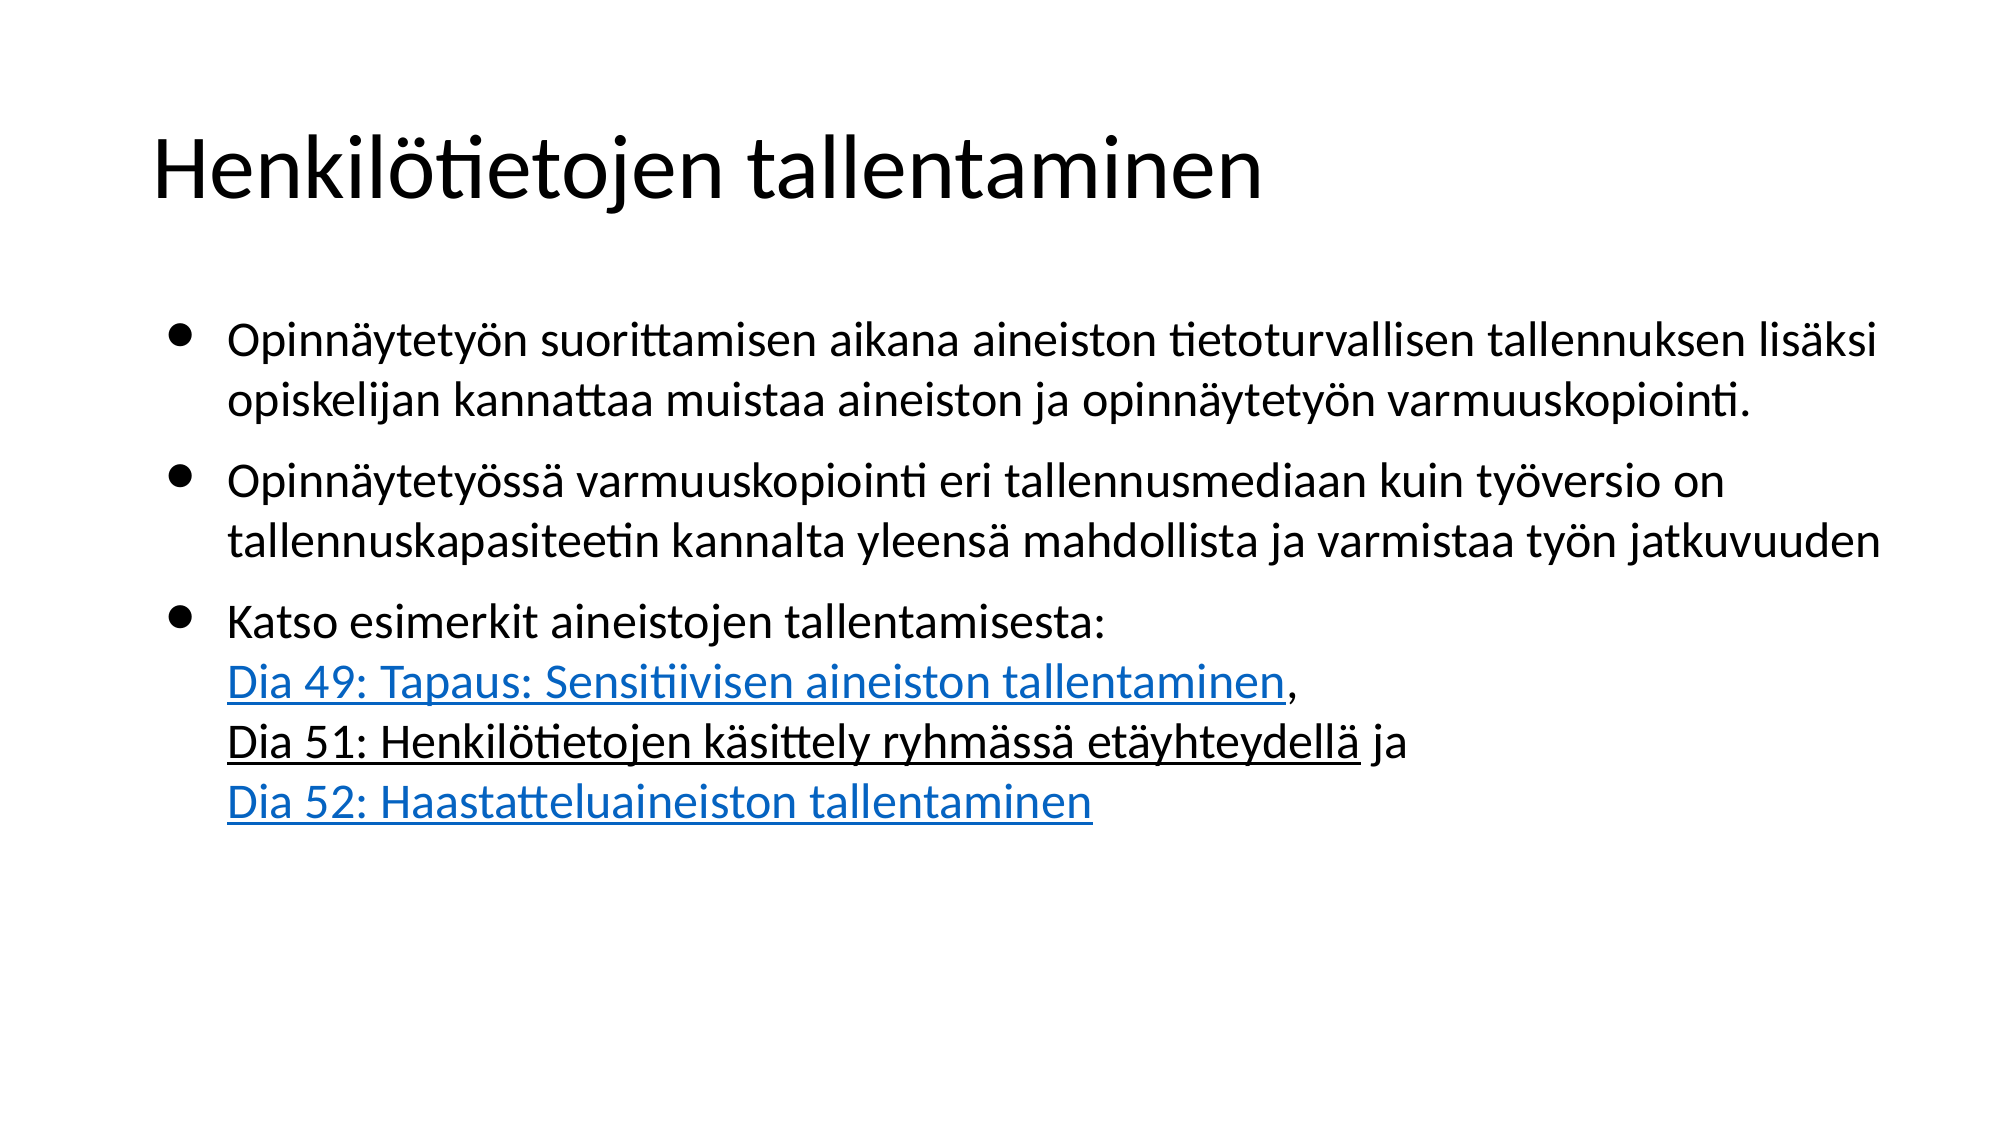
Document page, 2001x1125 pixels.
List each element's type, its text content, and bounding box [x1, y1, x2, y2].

list Opinnäytetyön suorittamisen aikana aineiston tietoturvallisen tallennuksen lisäksi opiskelijan kannattaa muistaa aineiston ja opinnäytetyön varmuuskopiointi. Opinnäytetyössä varmuuskopiointi eri tallennusmediaan kuin työversio on tallennuskapasiteetin kannalta yleensä mahdollista ja varmistaa työn jatkuvuuden Katso esimerkit aineistojen tallentamisesta: Dia 49: Tapaus: Sensitiivisen aineiston tallentaminen, Dia 51: Henkilötietojen käsittely ryhmässä etäyhteydellä ja Dia 52: Haastatteluaineiston tallentaminen [137, 299, 1926, 1125]
title Henkilötietojen tallentaminen [137, 59, 1863, 278]
